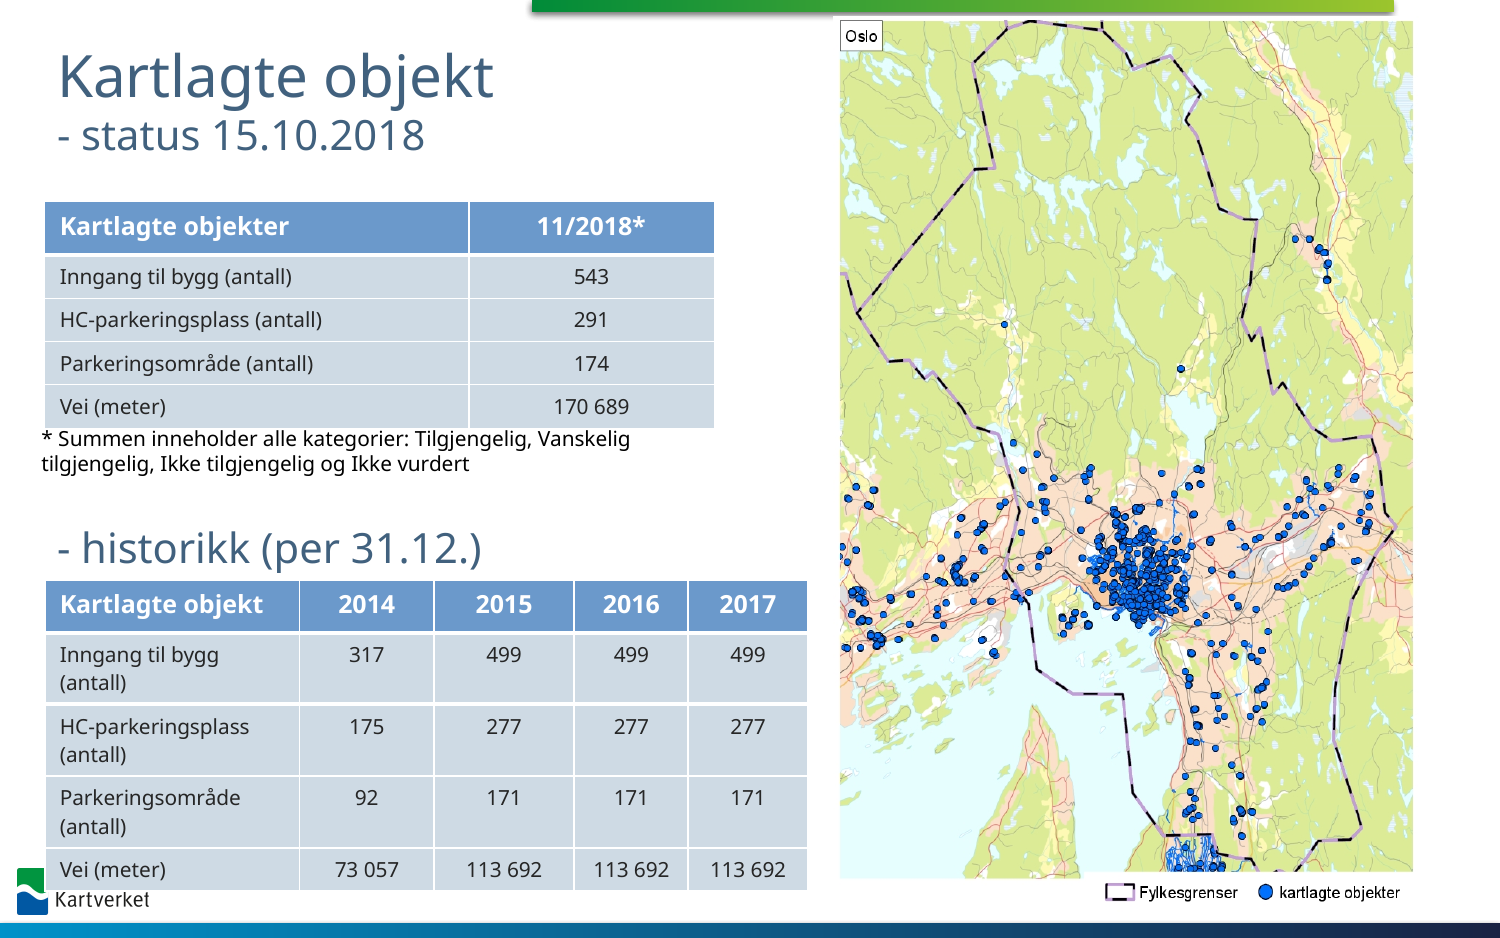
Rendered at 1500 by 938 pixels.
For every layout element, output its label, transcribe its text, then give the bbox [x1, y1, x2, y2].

table_header 2014 [300, 581, 433, 631]
table_cell Parkeringsområde (antall) [45, 342, 468, 384]
text_box * Summen inneholder alle kategorier: Tilgjengelig, Vanskelig tilgjengelig, Ikke tilgjengelig og Ikke vurdert [26, 417, 711, 483]
table_cell 499 [435, 635, 573, 702]
table_cell 277 [689, 706, 807, 775]
table_cell 174 [470, 342, 714, 384]
table_cell 113 692 [575, 849, 687, 890]
text_box Kartlagte objekt - status 15.10.2018 [42, 24, 828, 167]
table_cell HC-parkeringsplass (antall) [45, 299, 468, 341]
table_header 2017 [689, 581, 807, 631]
table_cell Vei (meter) [45, 385, 468, 417]
table_header Kartlagte objekter [45, 202, 468, 253]
table_cell 291 [470, 299, 714, 341]
table_cell 113 692 [435, 849, 573, 890]
table_cell 175 [300, 706, 433, 775]
table_cell 92 [300, 777, 433, 847]
table_cell 499 [575, 635, 687, 702]
table_header Kartlagte objekt [46, 581, 299, 631]
table_cell 113 692 [689, 849, 807, 890]
table_header 2015 [435, 581, 573, 631]
table_cell 171 [575, 777, 687, 847]
table_cell 277 [575, 706, 687, 775]
table_cell 277 [435, 706, 573, 775]
table_cell Parkeringsområde (antall) [46, 777, 299, 847]
table_cell 171 [435, 777, 573, 847]
table_cell 170 689 [470, 385, 714, 428]
table_header 2016 [575, 581, 687, 631]
table_header 11/2018* [470, 202, 714, 253]
table_cell 543 [470, 257, 714, 298]
table_cell 171 [689, 777, 807, 847]
table_cell Vei (meter) [46, 849, 299, 890]
picture [833, 16, 1419, 913]
table_cell 317 [300, 635, 433, 702]
table_cell 73 057 [300, 849, 433, 890]
table_cell HC-parkeringsplass (antall) [46, 706, 299, 775]
table_cell Inngang til bygg (antall) [45, 257, 468, 298]
text_box - historikk (per 31.12.) [42, 496, 828, 580]
table_cell Inngang til bygg (antall) [46, 635, 299, 702]
table_cell 499 [689, 635, 807, 702]
